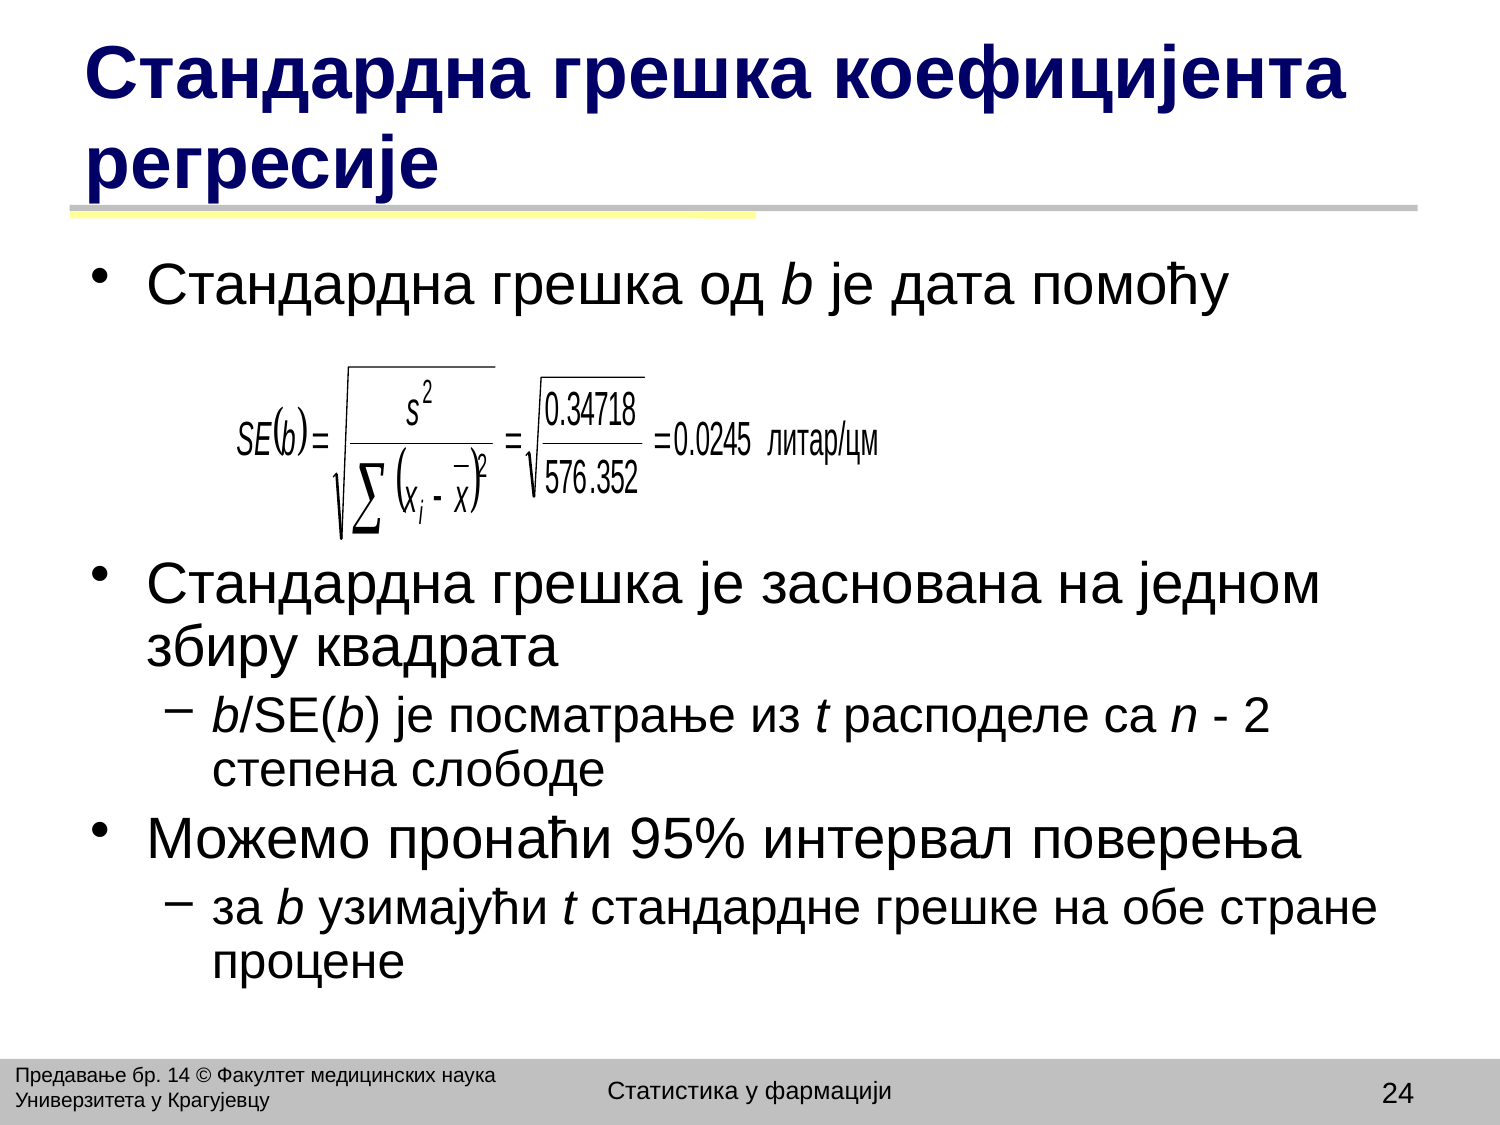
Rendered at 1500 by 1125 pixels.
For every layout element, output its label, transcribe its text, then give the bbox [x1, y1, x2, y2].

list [158, 326, 1352, 552]
list Стандардна грешка од b је дата помоћу Стандардна грешка је заснована на једном збиру квадрата b/SE(b) је посматрање из t расподеле са n - 2 степена слободе Можемо пронаћи 95% интервал поверења за b узимајући t стандардне грешке на обе стране процене [74, 246, 1405, 1023]
slide_number 24 [1079, 1066, 1430, 1125]
title Стандардна грешка коефицијента регресије [69, 19, 1426, 208]
footer Статистика у фармацији [512, 1066, 988, 1125]
slide_number Предавање бр. 14 © Факултет медицинских наука Универзитета у Крагујевцу [0, 1053, 622, 1108]
